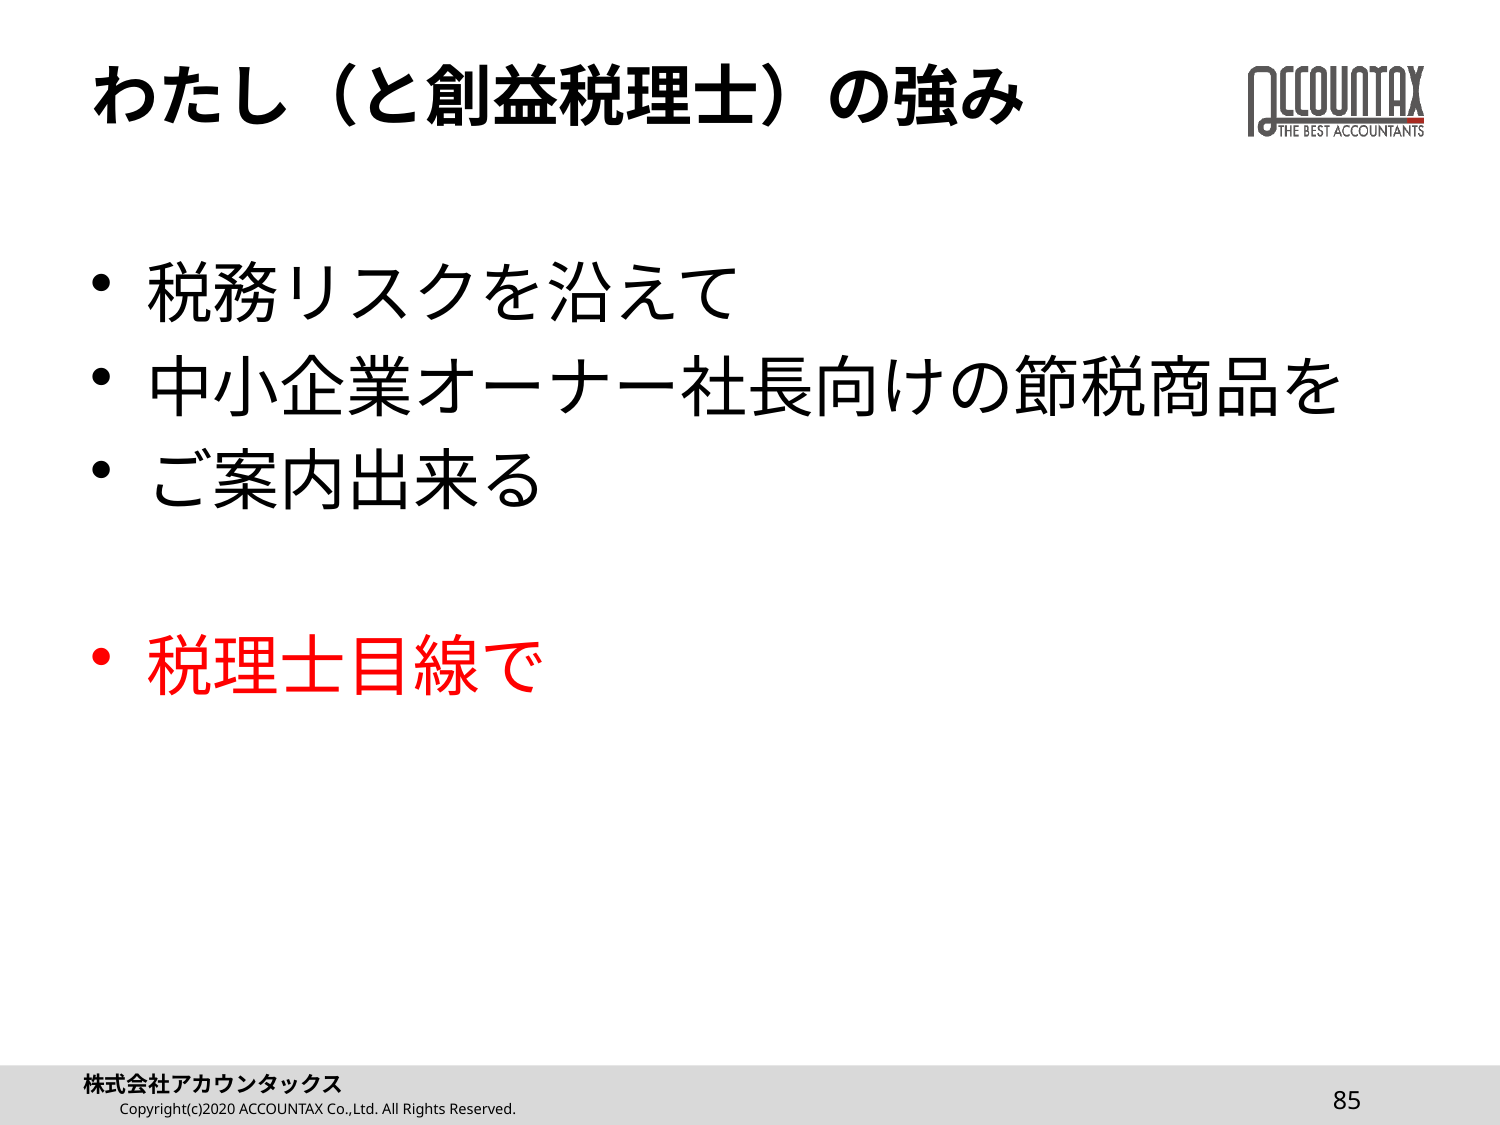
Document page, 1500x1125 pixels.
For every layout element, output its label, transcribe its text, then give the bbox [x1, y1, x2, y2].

title わたし（と創益税理士）の強み [76, 31, 1353, 157]
picture [1353, 66, 1424, 137]
slide_number 85 [1269, 1077, 1425, 1125]
list 税務リスクを沿えて 中小企業オーナー社長向けの節税商品を ご案内出来る 税理士目線で [75, 243, 1425, 986]
